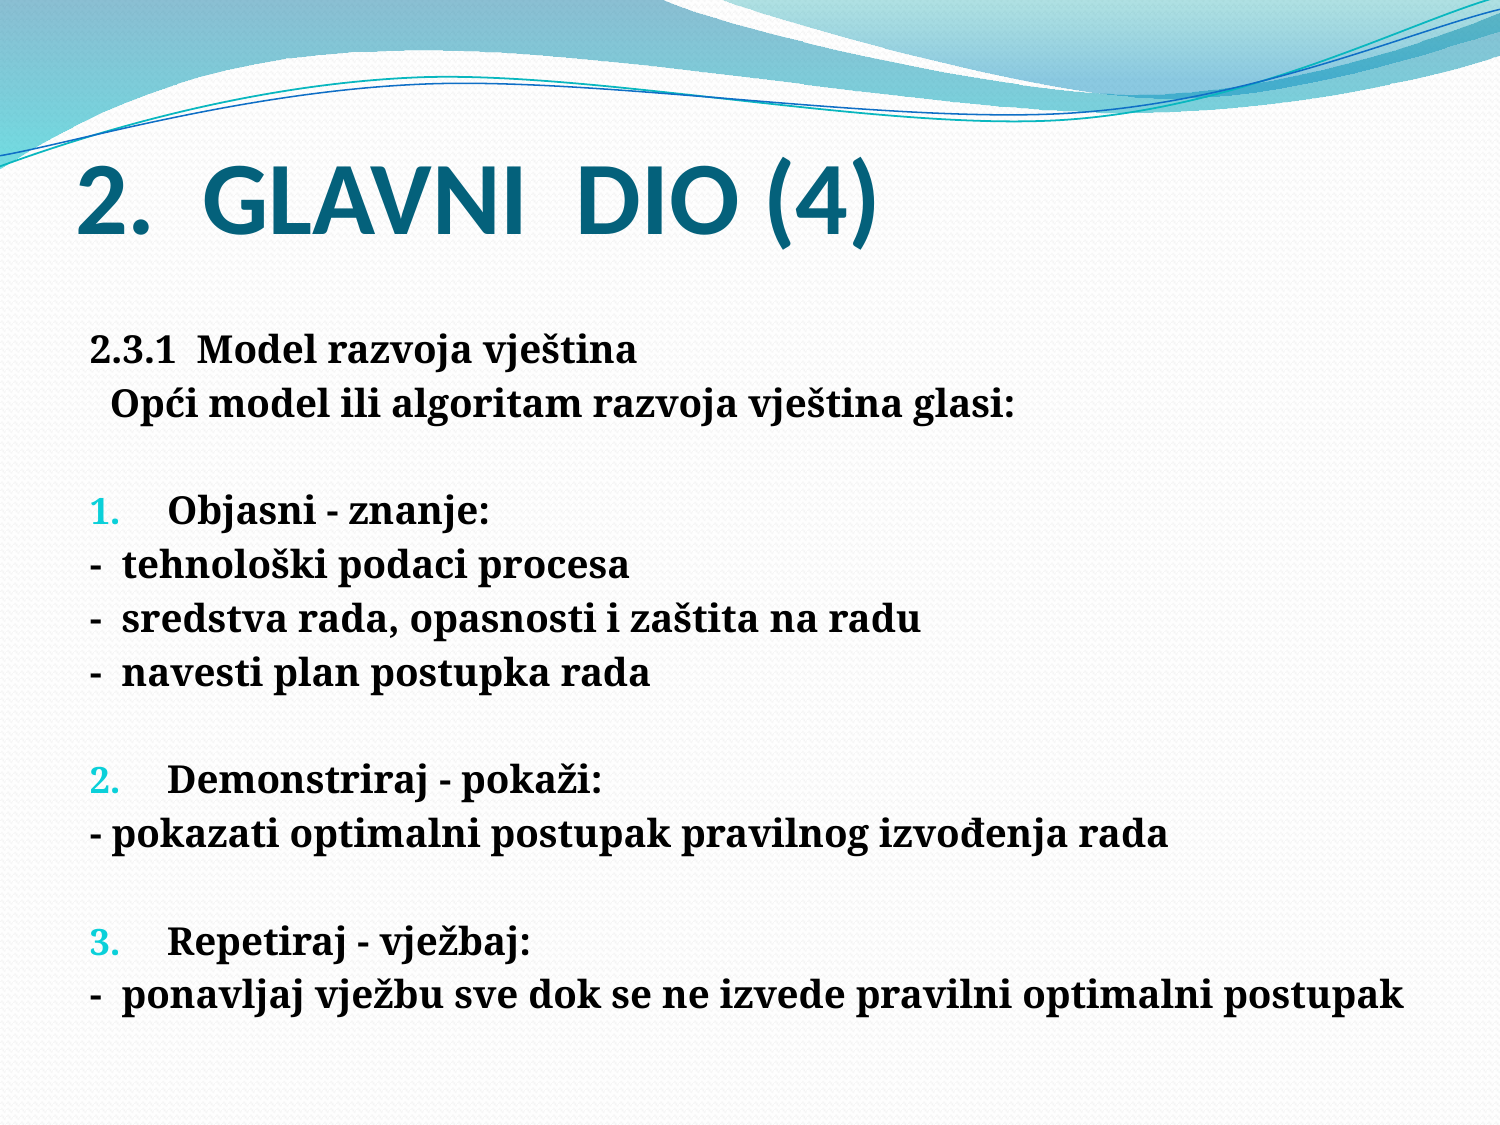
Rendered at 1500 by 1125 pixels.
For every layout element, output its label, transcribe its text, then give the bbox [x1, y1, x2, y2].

title 2. GLAVNI DIO (4) [75, 115, 1425, 256]
list 2.3.1 Model razvoja vještina Opći model ili algoritam razvoja vještina glasi: Objasni - znanje: - tehnološki podaci procesa - sredstva rada, opasnosti i zaštita na radu - navesti plan postupka rada Demonstriraj - pokaži: - pokazati optimalni postupak pravilnog izvođenja rada Repetiraj - vježbaj: - ponavljaj vježbu sve dok se ne izvede pravilni optimalni postupak [75, 317, 1425, 1038]
